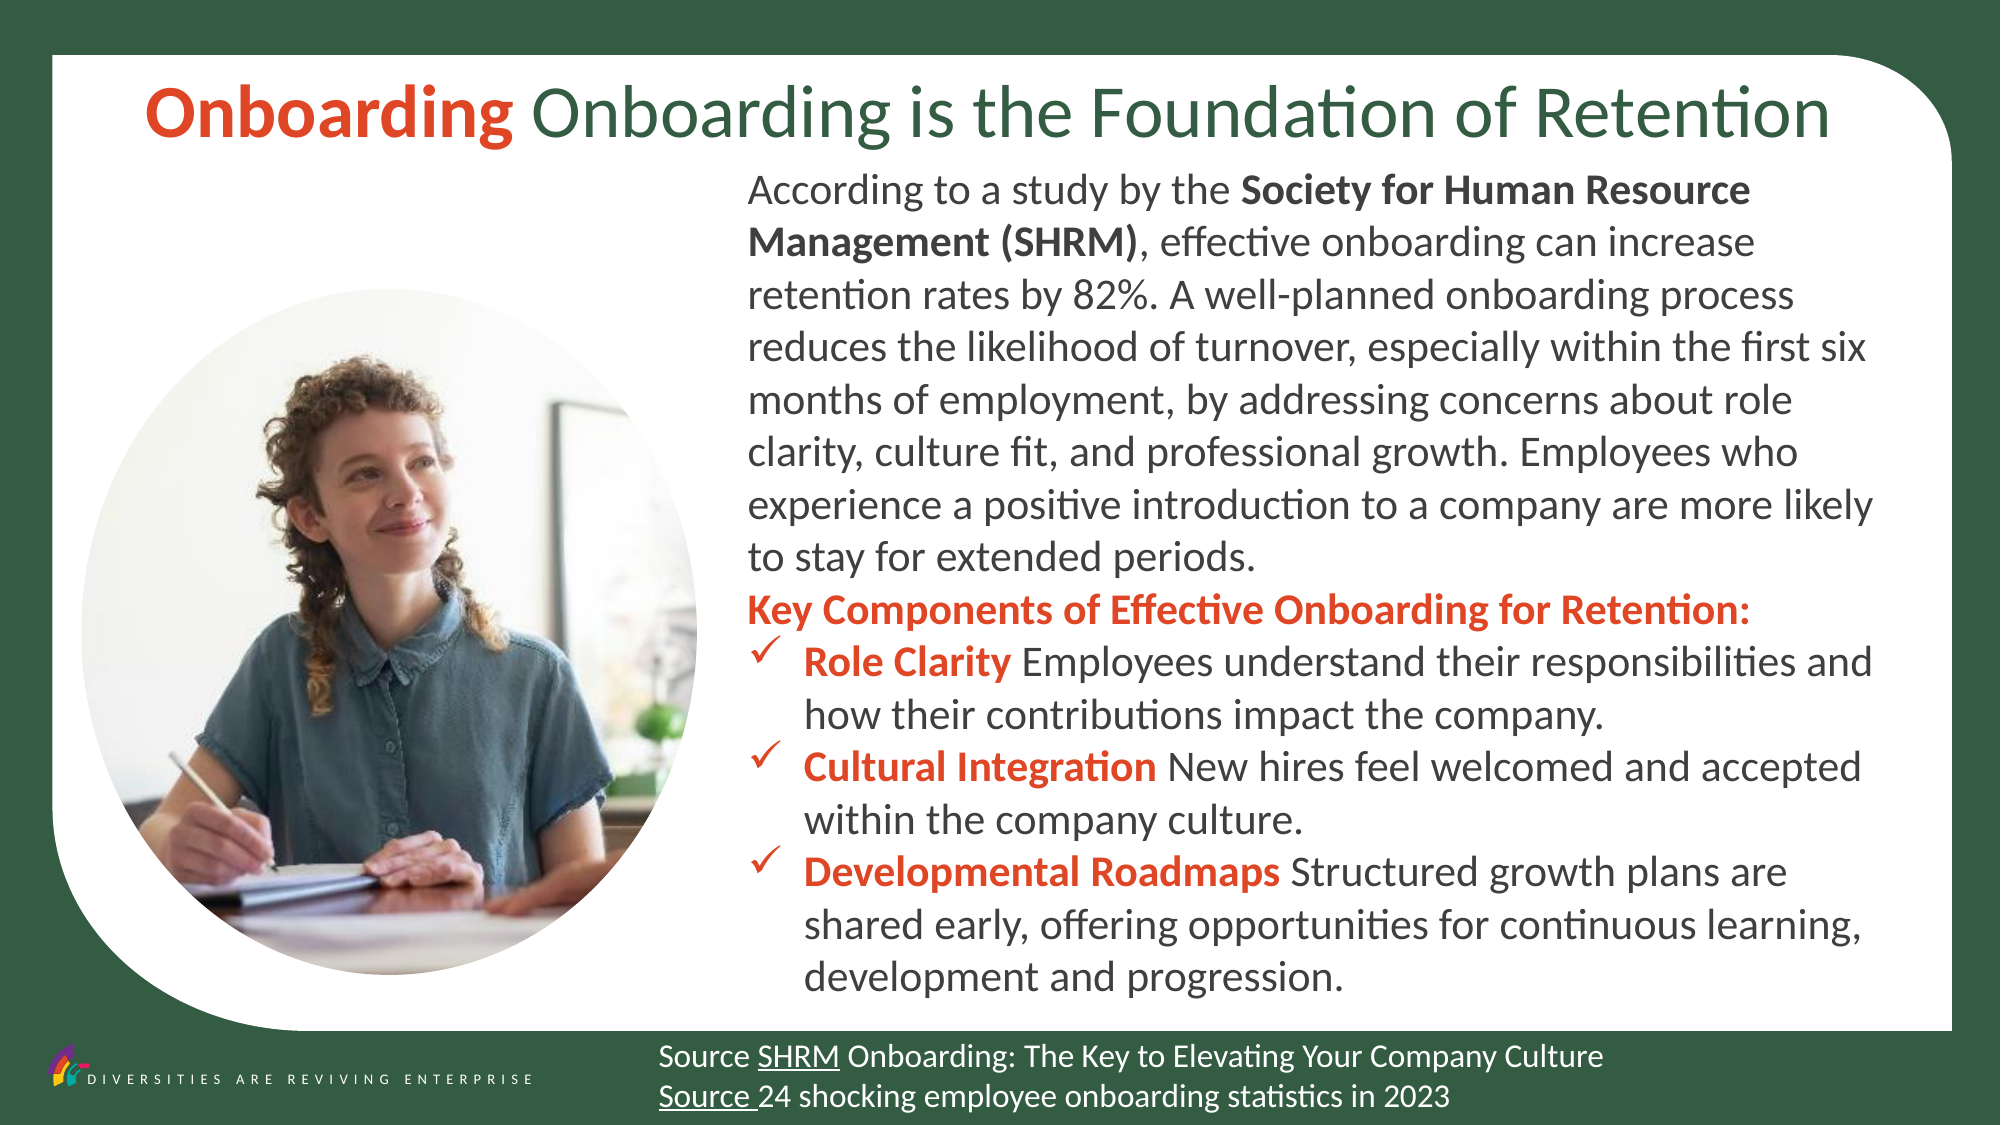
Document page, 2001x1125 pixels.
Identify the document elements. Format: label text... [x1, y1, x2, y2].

picture [81, 288, 697, 975]
list Onboarding Onboarding is the Foundation of Retention [130, 65, 1869, 197]
list According to a study by the Society for Human Resource Management (SHRM), effective onboarding can increase retention rates by 82%. A well-planned onboarding process reduces the likelihood of turnover, especially within the first six months of employment, by addressing concerns about role clarity, culture fit, and professional growth. Employees who experience a positive introduction to a company are more likely to stay for extended periods. Key Components of Effective Onboarding for Retention: Role Clarity Employees understand their responsibilities and how their contributions impact the company. Cultural Integration New hires feel welcomed and accepted within the company culture. Developmental Roadmaps Structured growth plans are shared early, offering opportunities for continuous learning, development and progression. [732, 152, 1919, 785]
text_box Source SHRM Onboarding: The Key to Elevating Your Company Culture Source 24 shocking employee onboarding statistics in 2023 [643, 1026, 1935, 1122]
